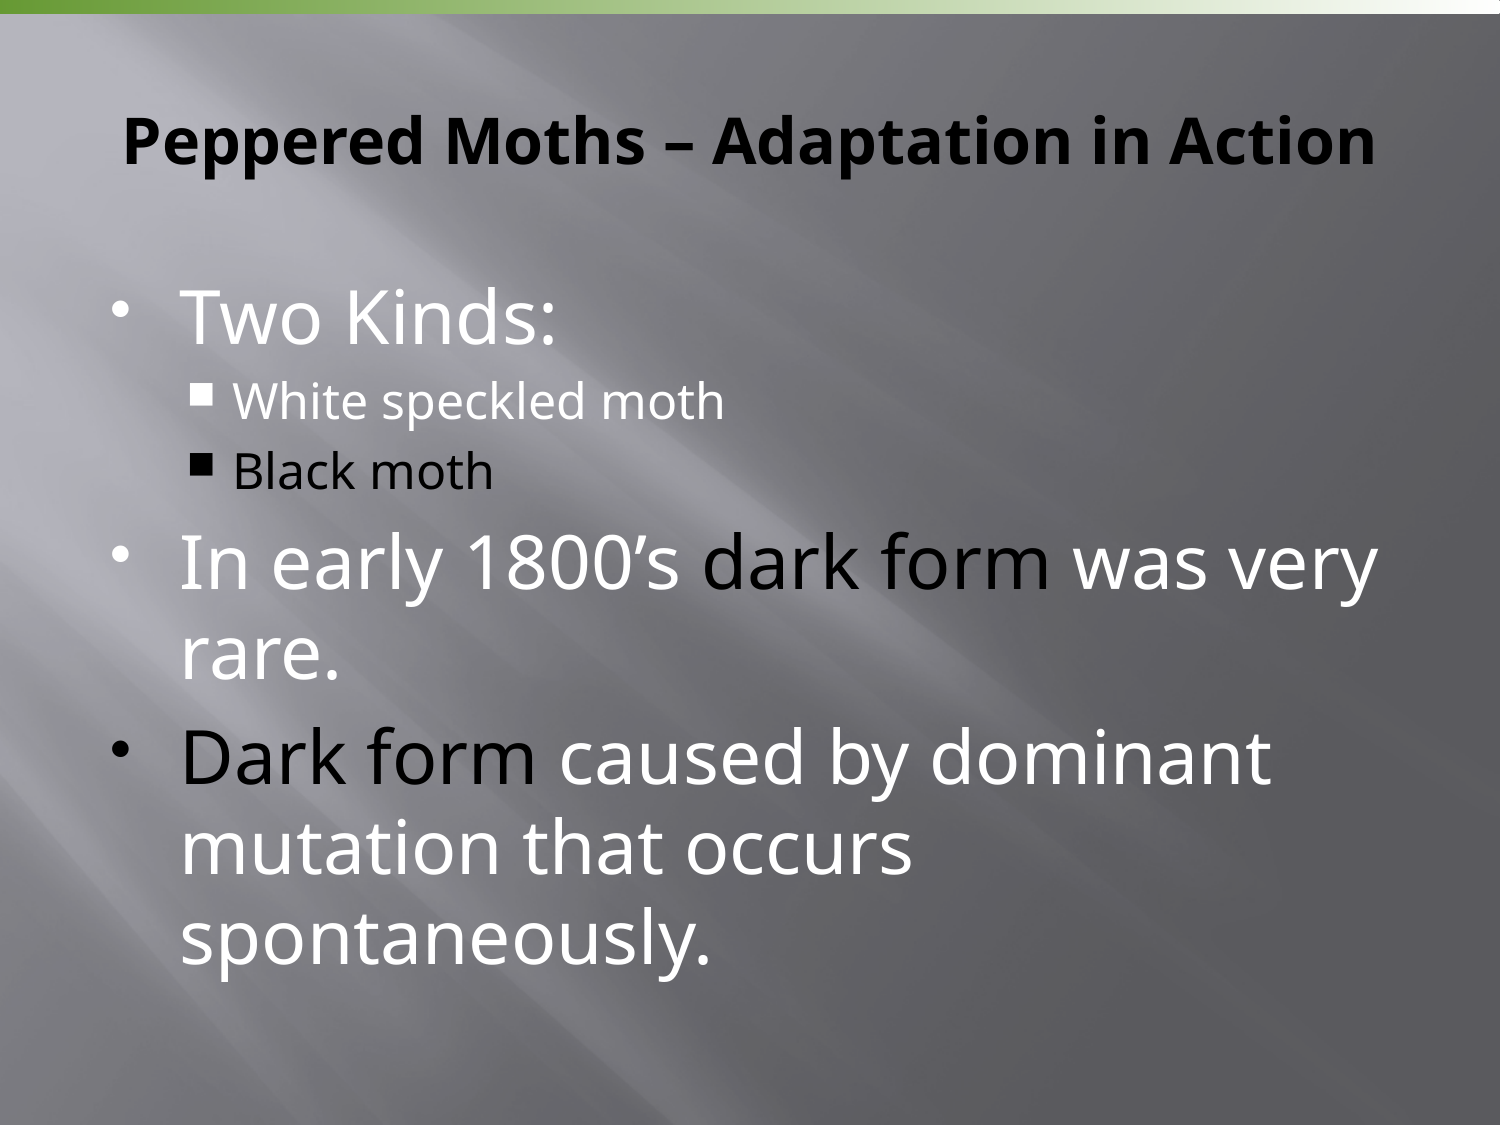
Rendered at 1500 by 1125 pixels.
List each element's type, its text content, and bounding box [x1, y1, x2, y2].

list Two Kinds: White speckled moth Black moth In early 1800’s dark form was very rare. Dark form caused by dominant mutation that occurs spontaneously. [75, 262, 1425, 1035]
title Peppered Moths – Adaptation in Action [75, 45, 1425, 233]
